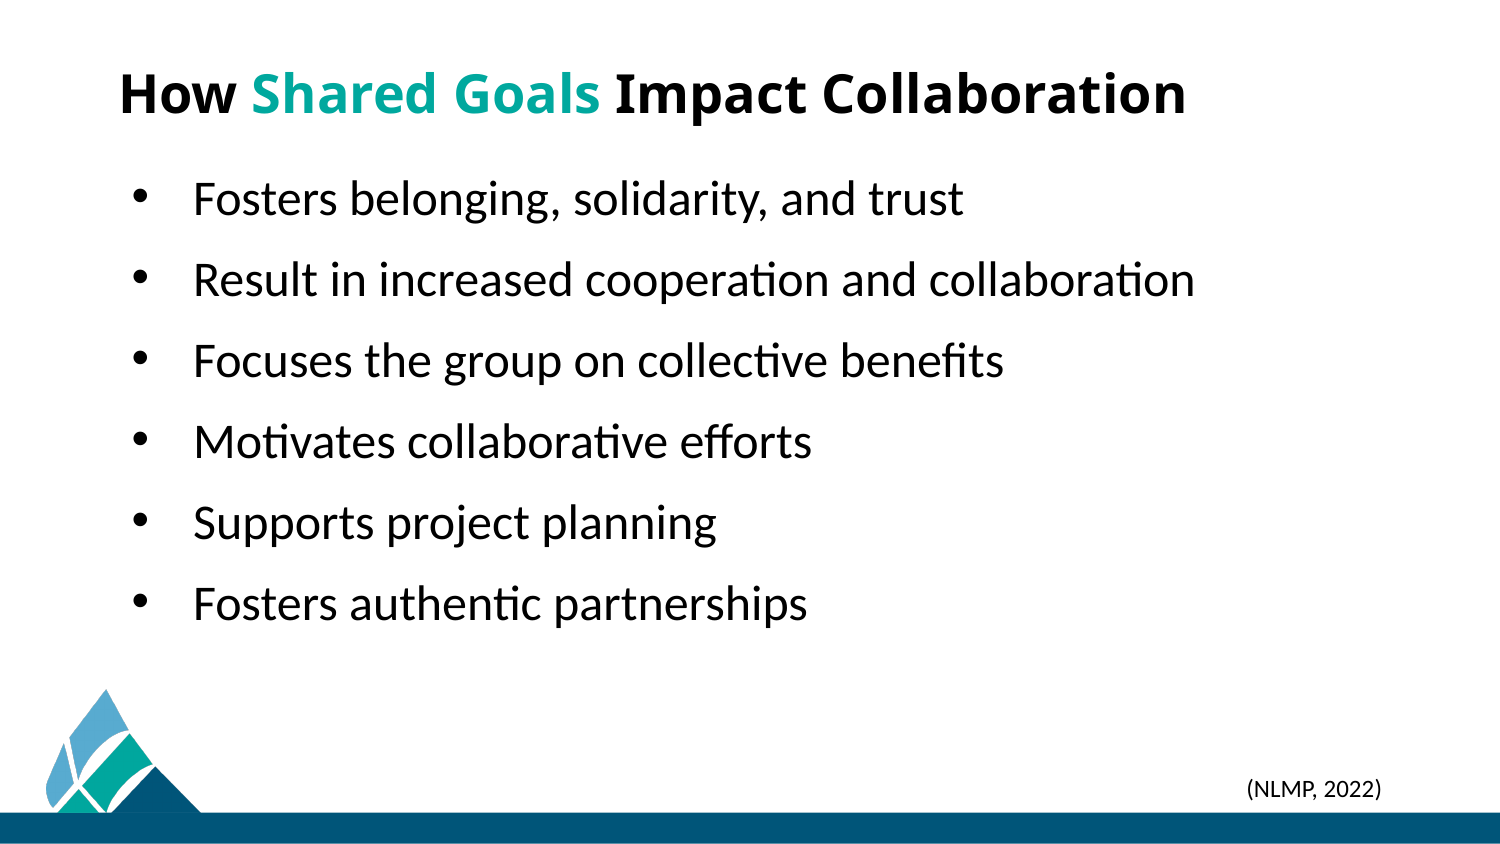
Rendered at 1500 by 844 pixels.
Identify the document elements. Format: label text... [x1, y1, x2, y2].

list Fosters belonging, solidarity, and trust Result in increased cooperation and collaboration Focuses the group on collective benefits Motivates collaborative efforts Supports project planning Fosters authentic partnerships [103, 150, 1397, 652]
text_box (NLMP, 2022) [73, 765, 1397, 810]
title How Shared Goals Impact Collaboration [103, 44, 1397, 141]
picture [46, 689, 201, 812]
